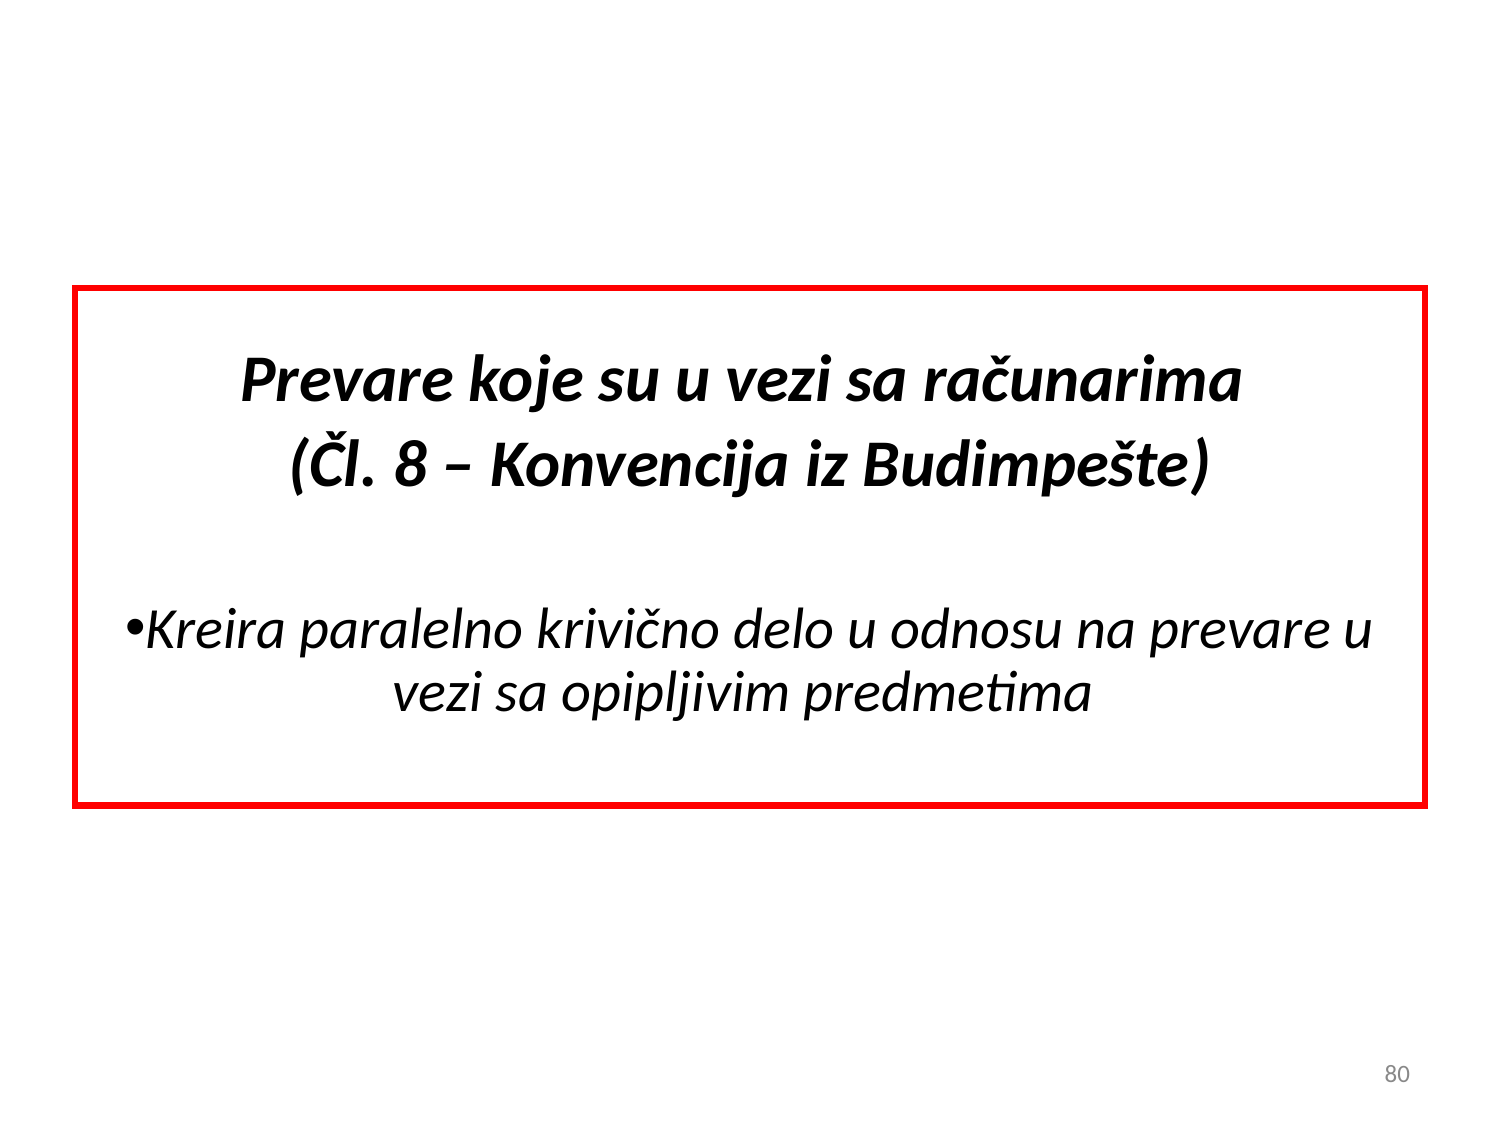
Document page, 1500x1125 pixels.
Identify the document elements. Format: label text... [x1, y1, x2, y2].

list Prevare koje su u vezi sa računarima (Čl. 8 – Konvencija iz Budimpešte) Kreira paralelno krivično delo u odnosu na prevare u vezi sa opipljivim predmetima [74, 287, 1426, 806]
slide_number 80 [1074, 1042, 1425, 1103]
